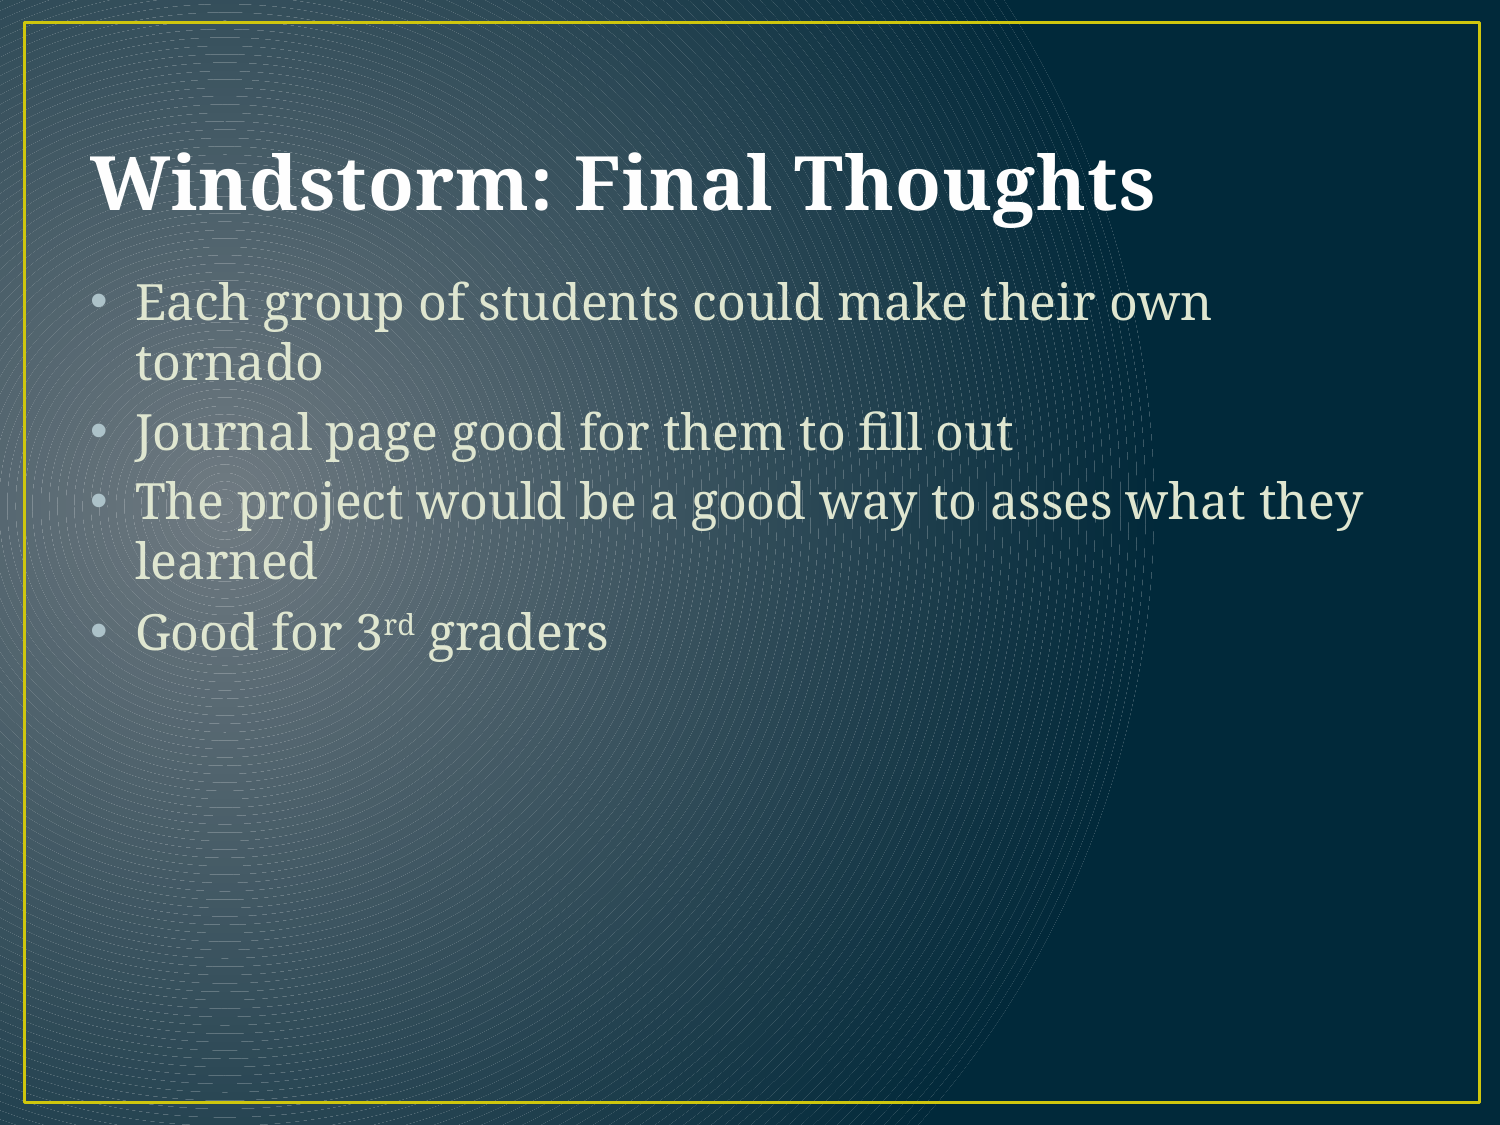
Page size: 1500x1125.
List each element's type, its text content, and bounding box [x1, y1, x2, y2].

list Each group of students could make their own tornado Journal page good for them to fill out The project would be a good way to asses what they learned Good for 3rd graders [75, 262, 1425, 1005]
title Windstorm: Final Thoughts [75, 45, 1425, 233]
